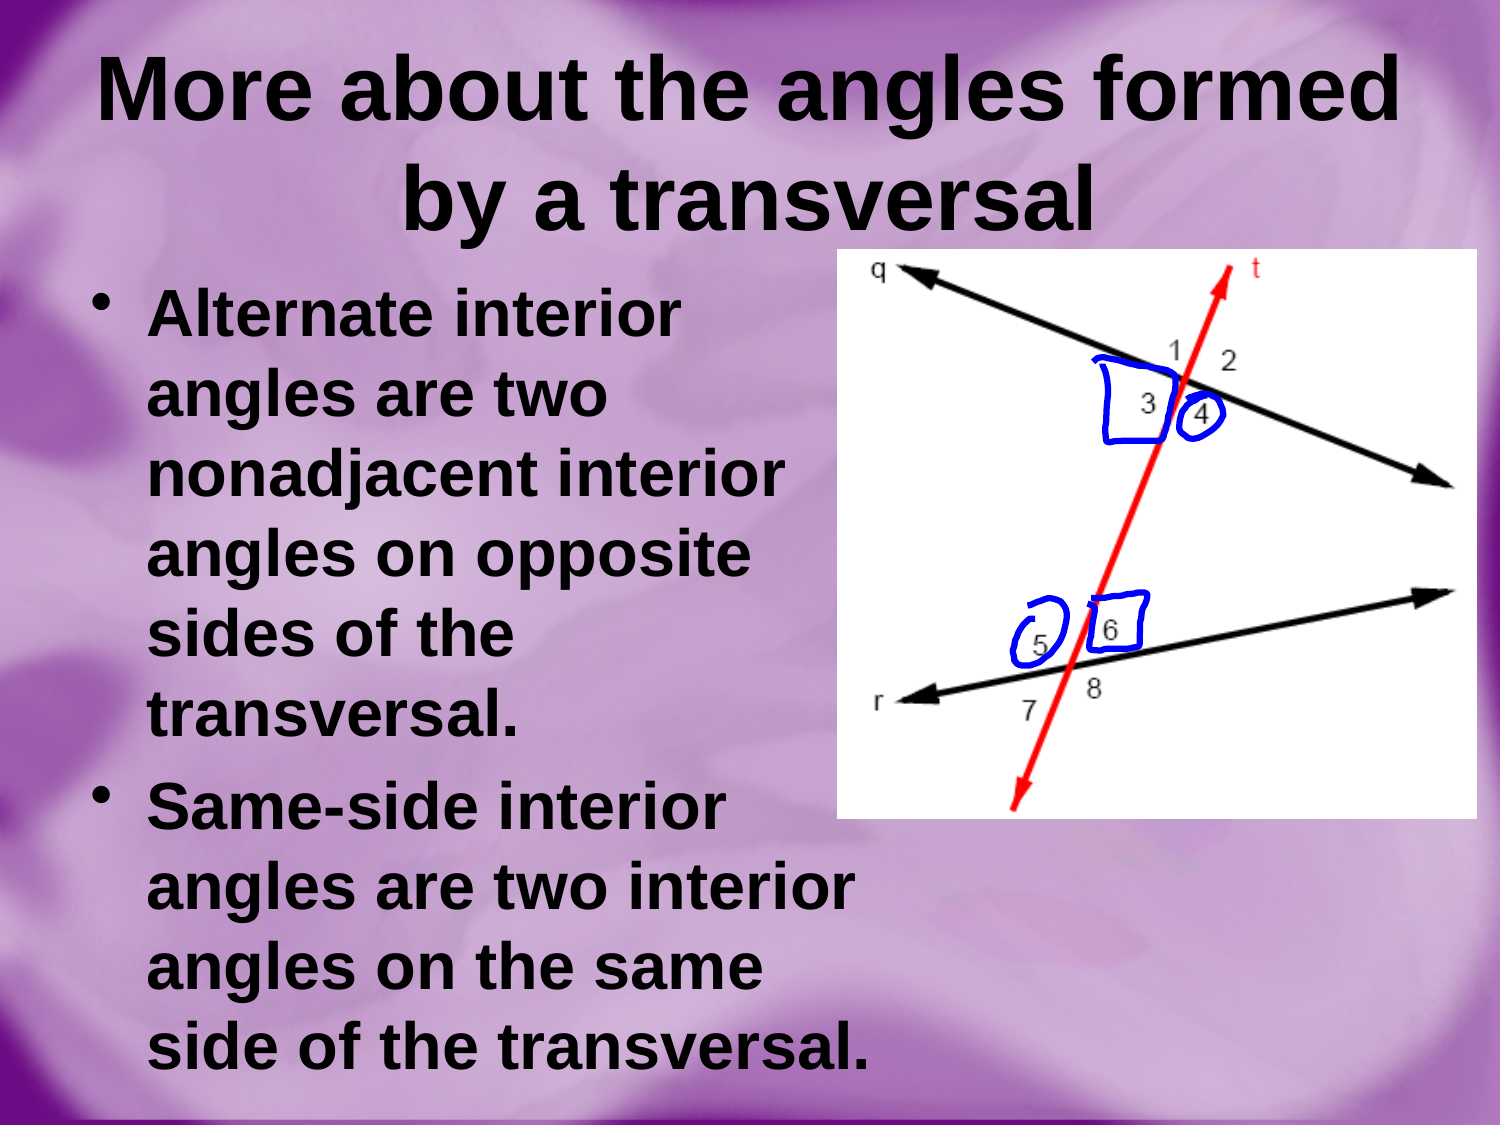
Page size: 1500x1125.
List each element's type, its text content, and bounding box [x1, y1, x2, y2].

title More about the angles formed by a transversal [74, 44, 1426, 233]
picture [0, 0, 1500, 1125]
list Alternate interior angles are two nonadjacent interior angles on opposite sides of the transversal. Same-side interior angles are two interior angles on the same side of the transversal. [74, 262, 888, 1013]
